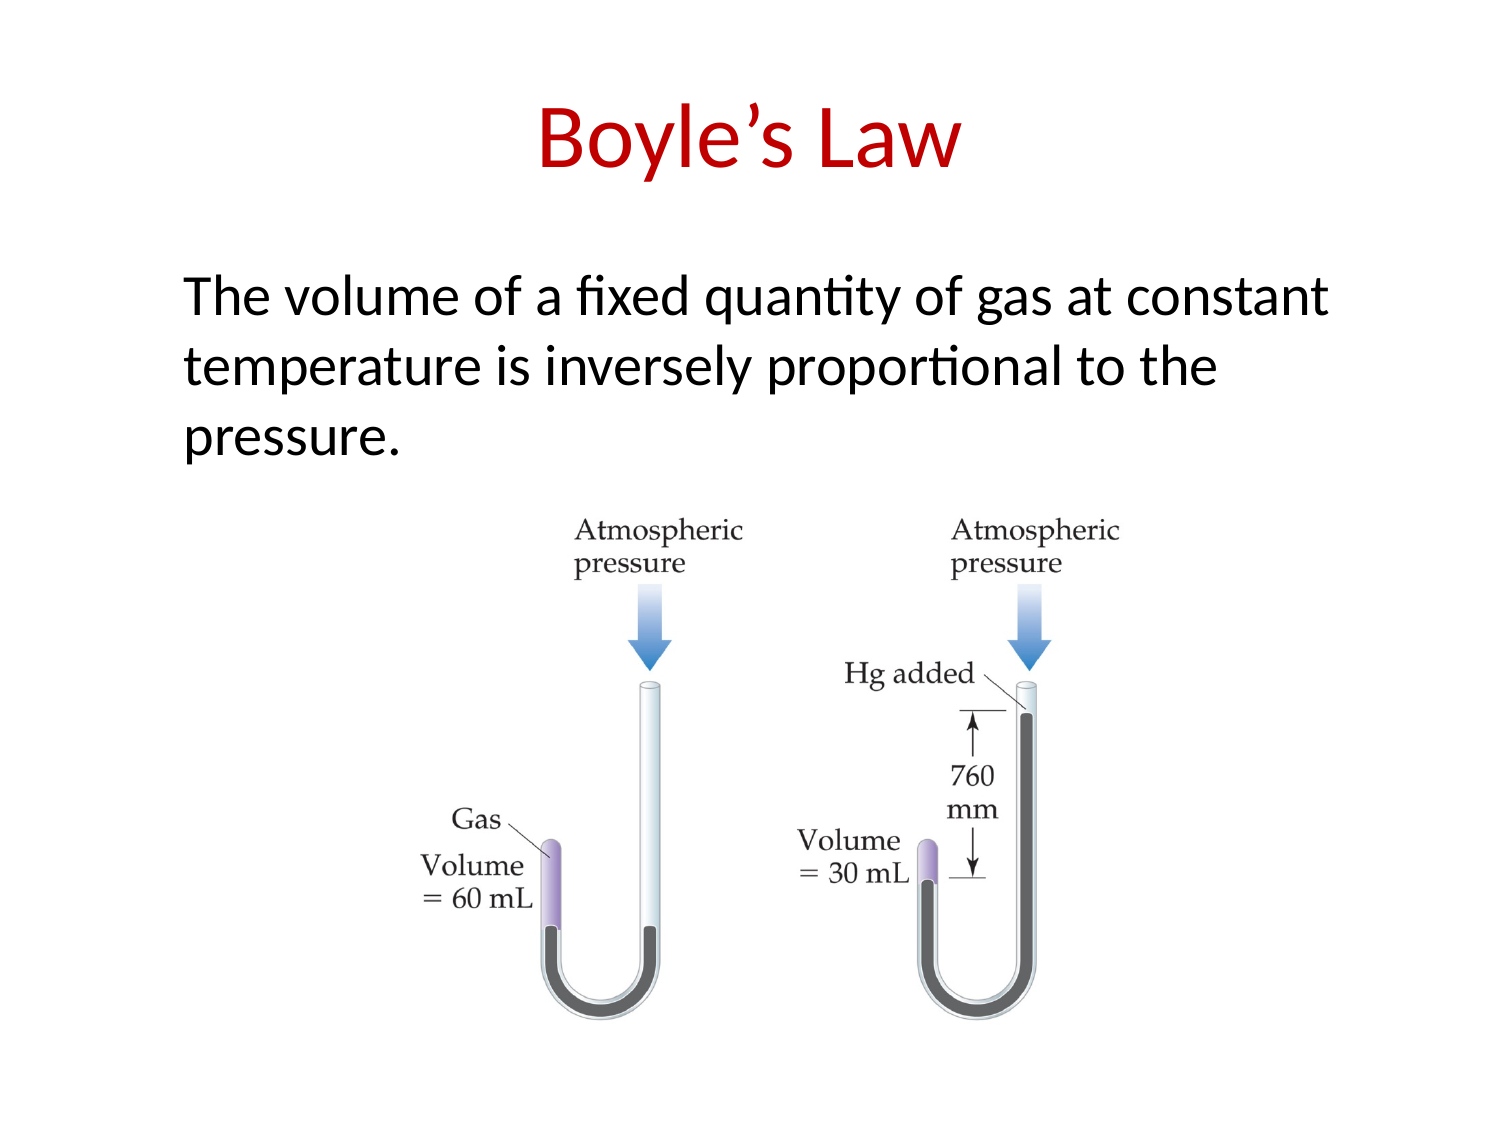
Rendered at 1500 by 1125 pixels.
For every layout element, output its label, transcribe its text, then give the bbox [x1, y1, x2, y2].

title Boyle’s Law [112, 37, 1388, 225]
list The volume of a fixed quantity of gas at constant temperature is inversely proportional to the pressure. [112, 249, 1388, 575]
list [414, 511, 1126, 1038]
